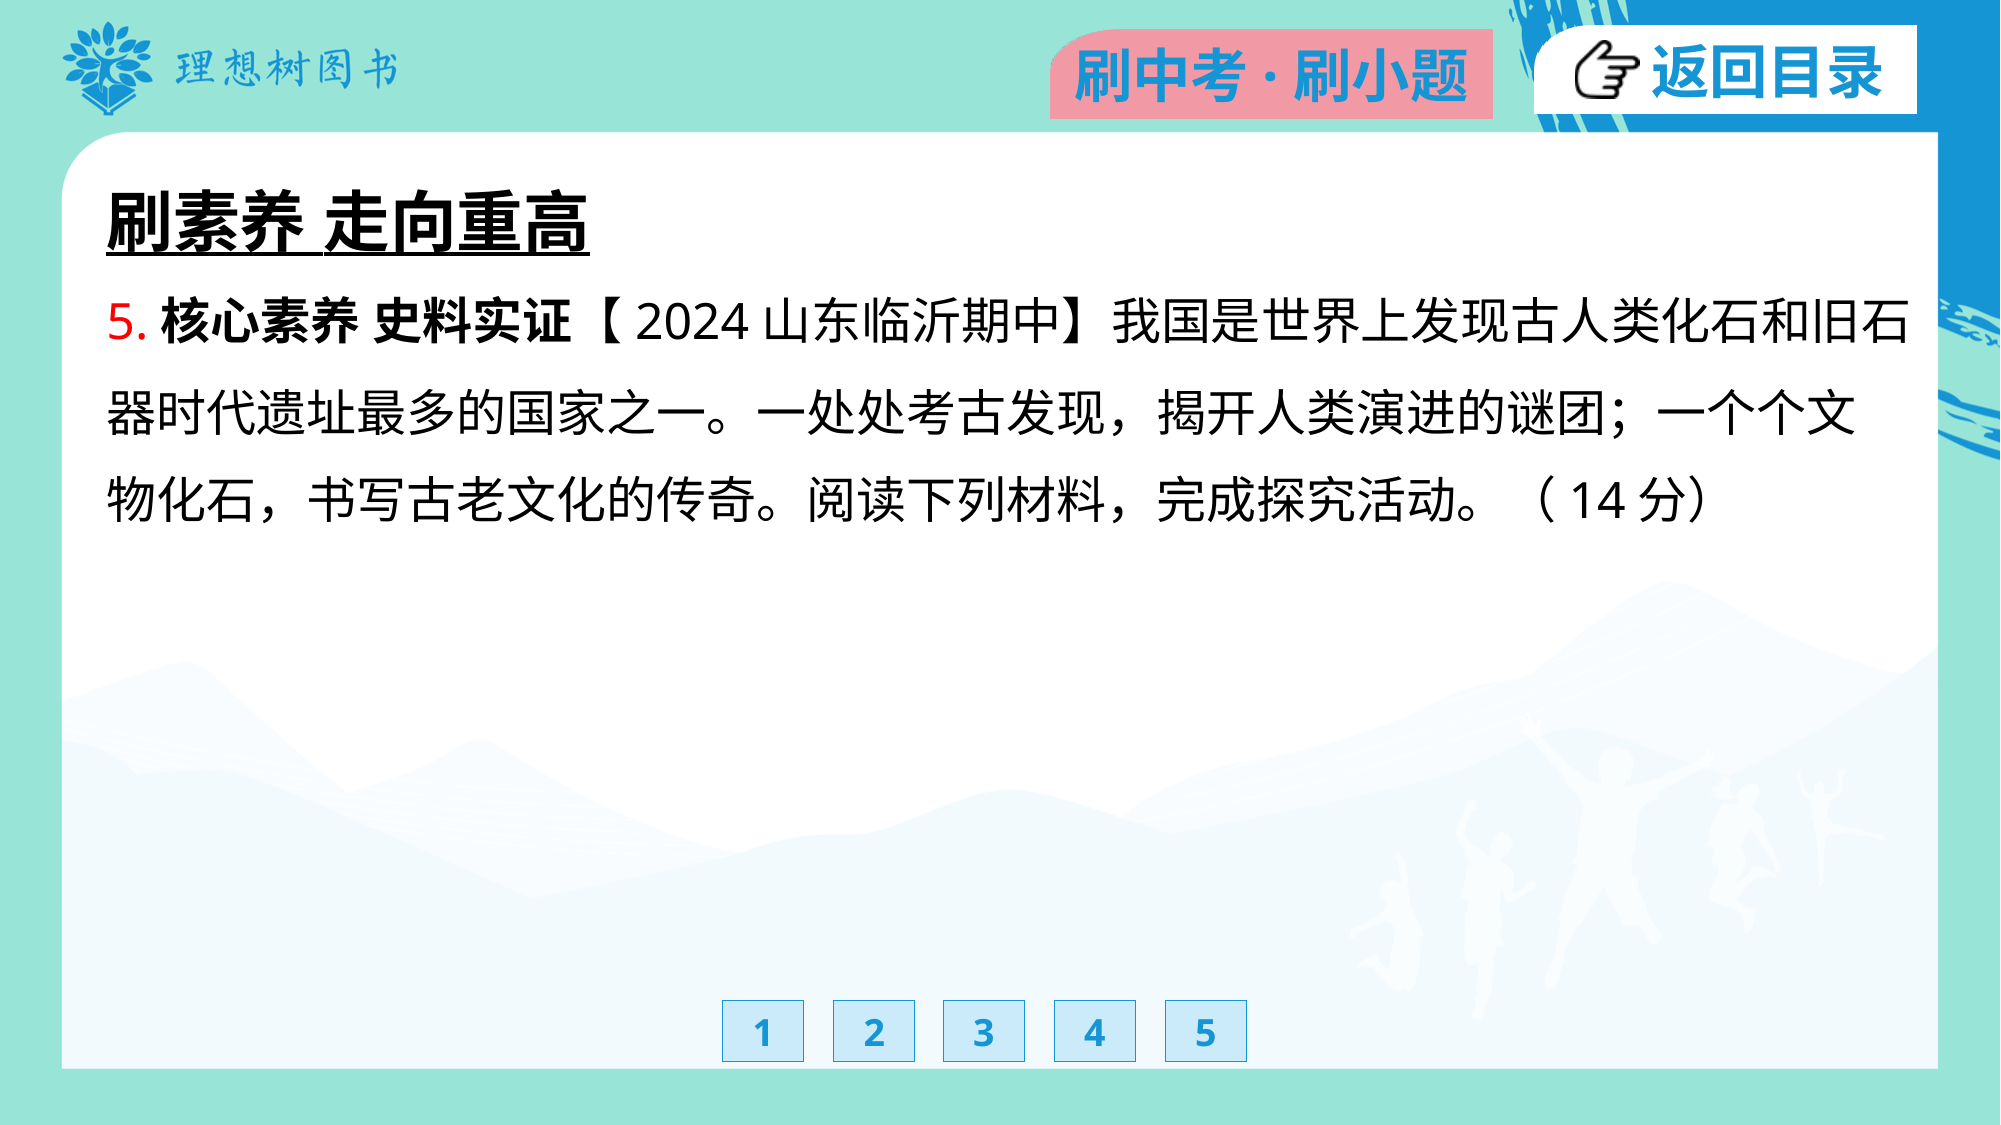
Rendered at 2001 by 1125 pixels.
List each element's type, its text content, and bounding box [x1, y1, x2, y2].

picture [0, 0, 2000, 1125]
text_box 5.核心素养 史料实证【2024山东临沂期中】我国是世界上发现古人类化石和旧石 器时代遗址最多的国家之一。一处处考古发现，揭开人类演进的谜团；一个个文 物化石，书写古老文化的传奇。阅读下列材料，完成探究活动。（14分） [106, 257, 1895, 519]
text_box 刷素养 走向重高 [106, 140, 1895, 257]
